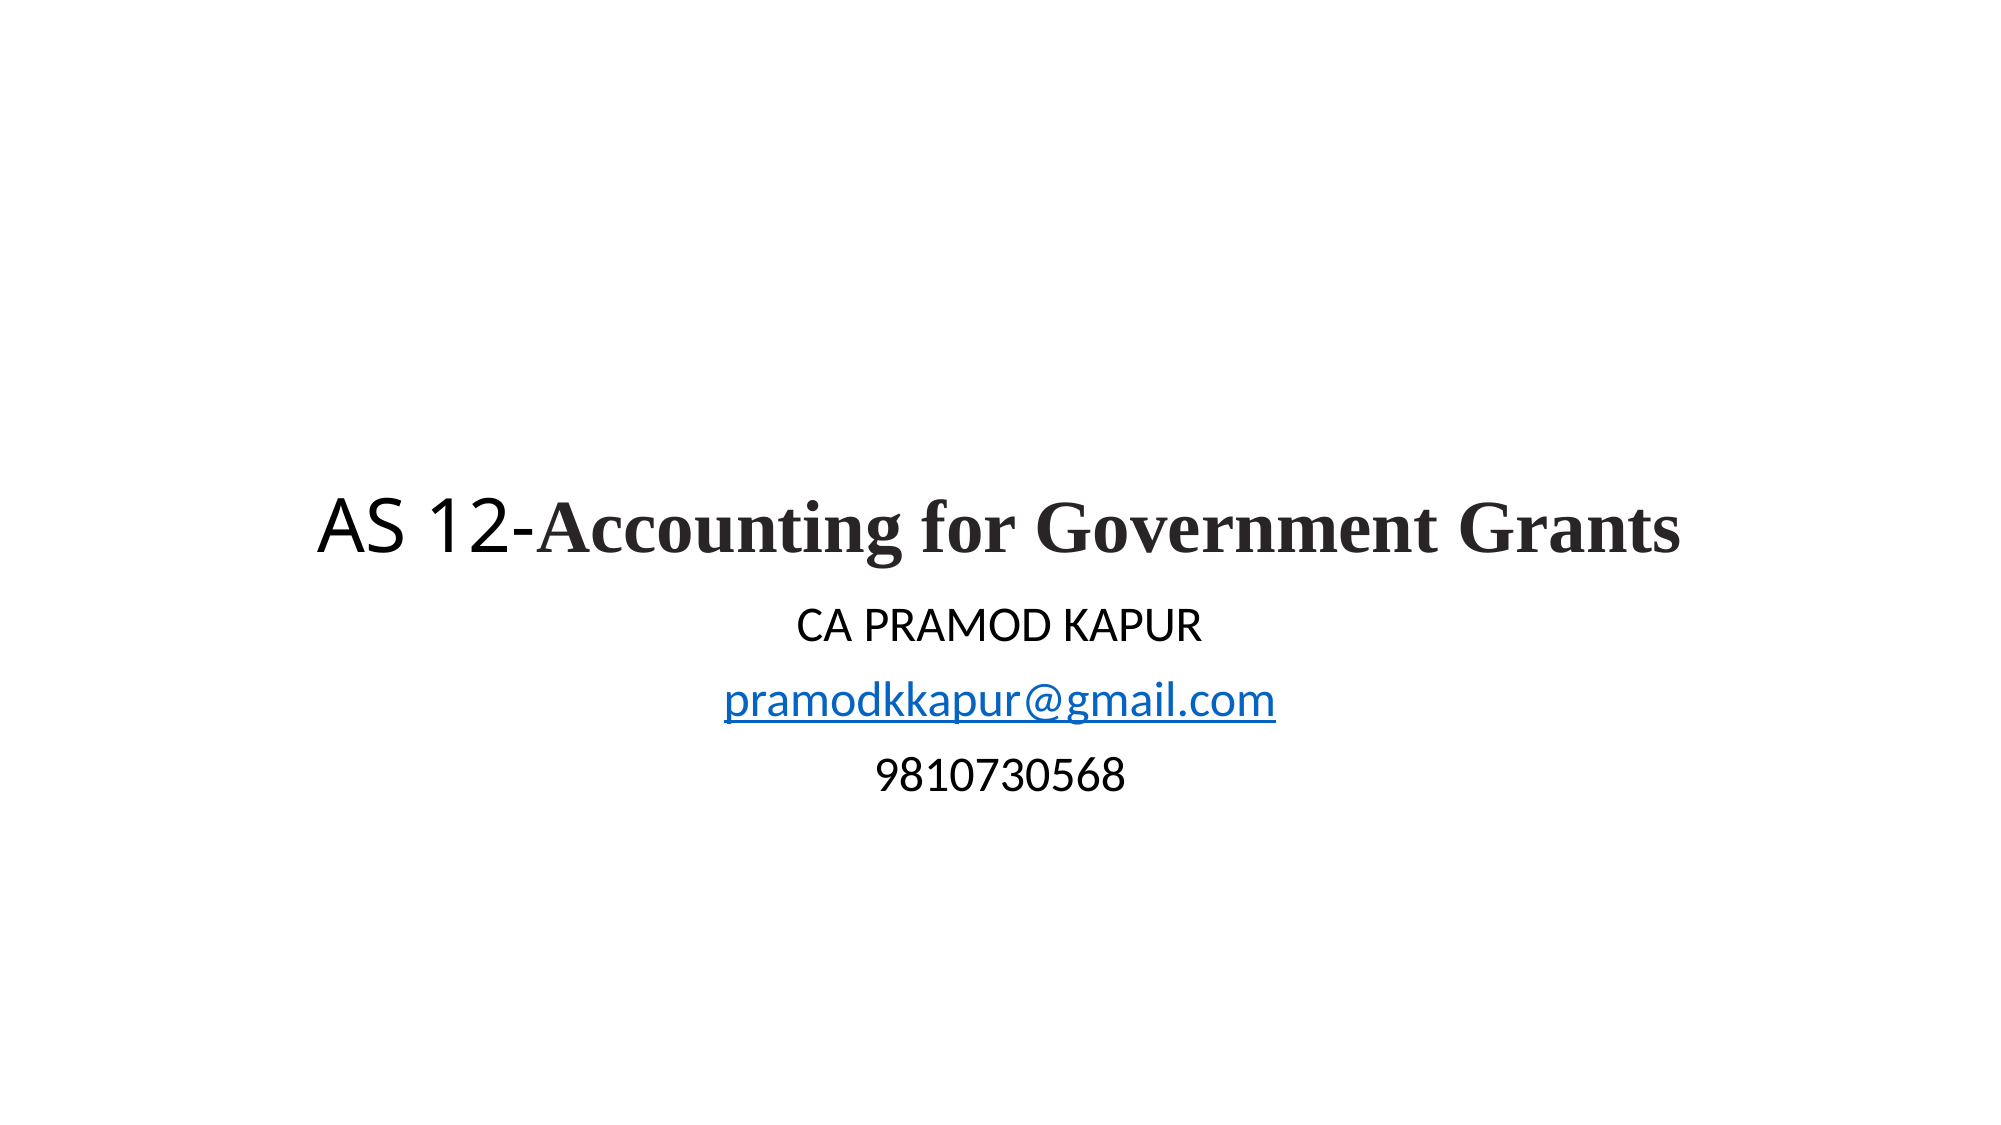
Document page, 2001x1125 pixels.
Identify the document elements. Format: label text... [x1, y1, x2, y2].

subtitle CA PRAMOD KAPUR pramodkkapur@gmail.com 9810730568 [249, 590, 1750, 863]
title AS 12-Accounting for Government Grants [249, 184, 1750, 576]
